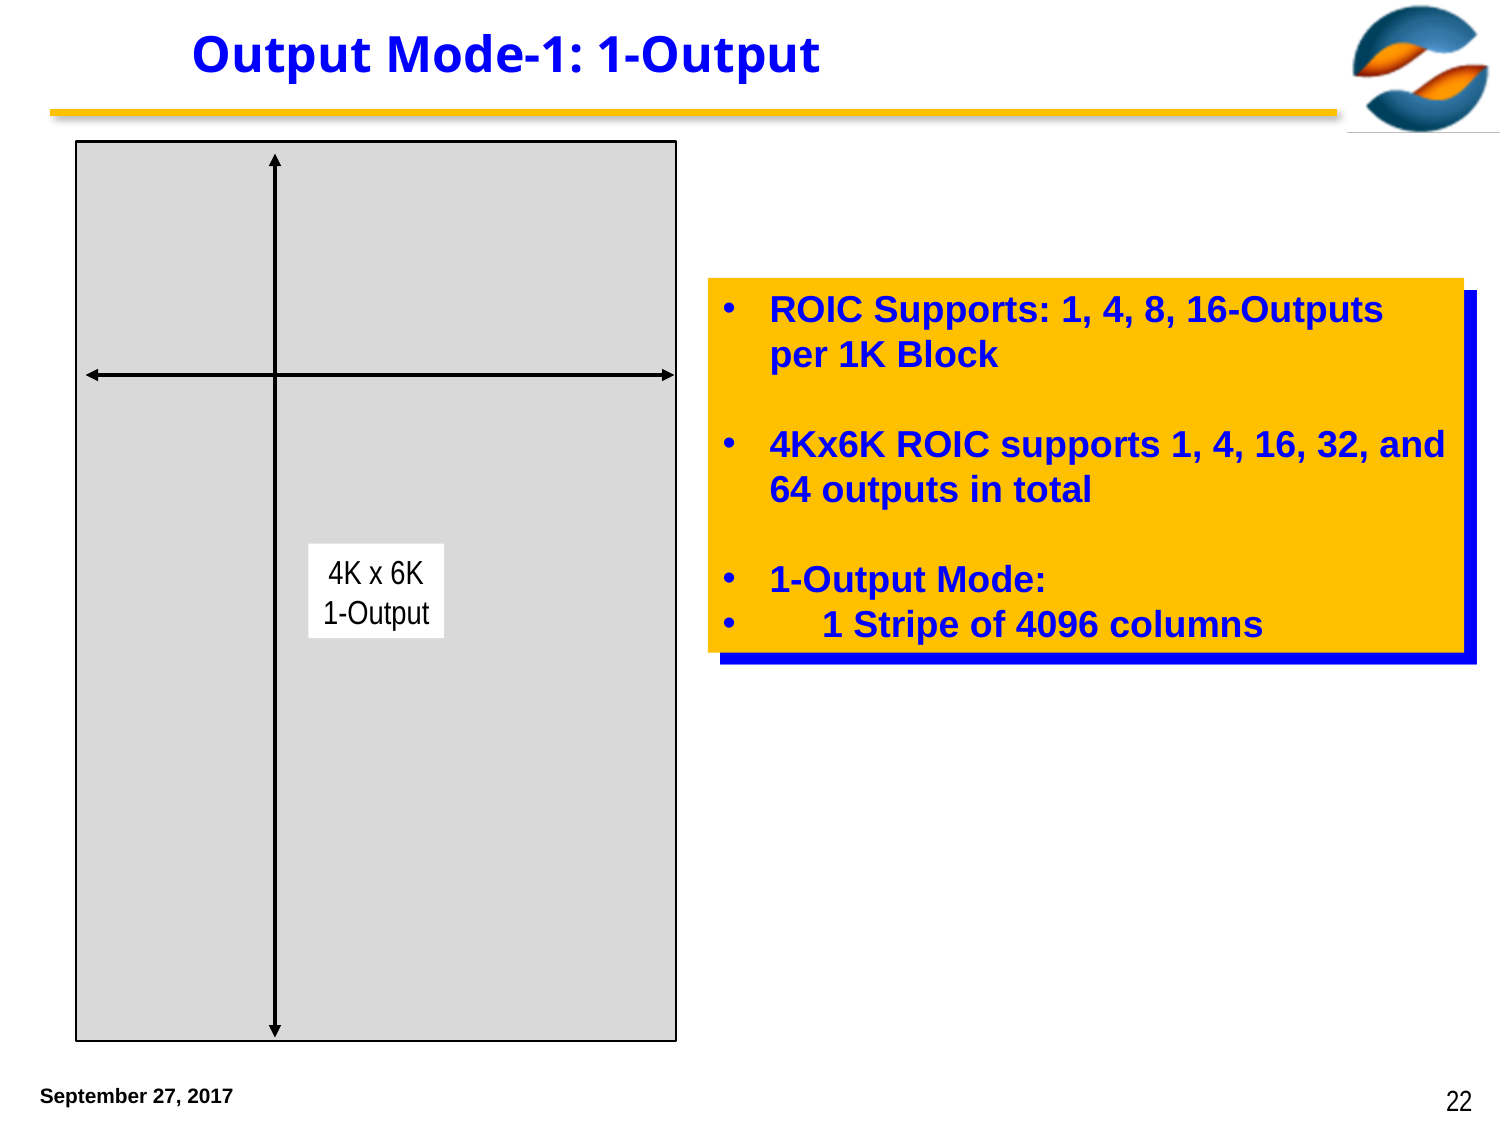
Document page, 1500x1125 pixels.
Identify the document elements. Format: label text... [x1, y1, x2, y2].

text_box 4K x 6K 1-Output [308, 543, 445, 639]
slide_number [24, 1074, 250, 1113]
title Output Mode-1: 1-Output [0, 0, 1499, 106]
text_box ROIC Supports: 1, 4, 8, 16-Outputs per 1K Block 4Kx6K ROIC supports 1, 4, 16, 32, and 64 outputs in total 1-Output Mode: 1 Stripe of 4096 columns [707, 277, 1465, 653]
picture [1347, 0, 1500, 138]
text_box [74, 139, 678, 1044]
slide_number 22 [1412, 1074, 1488, 1125]
